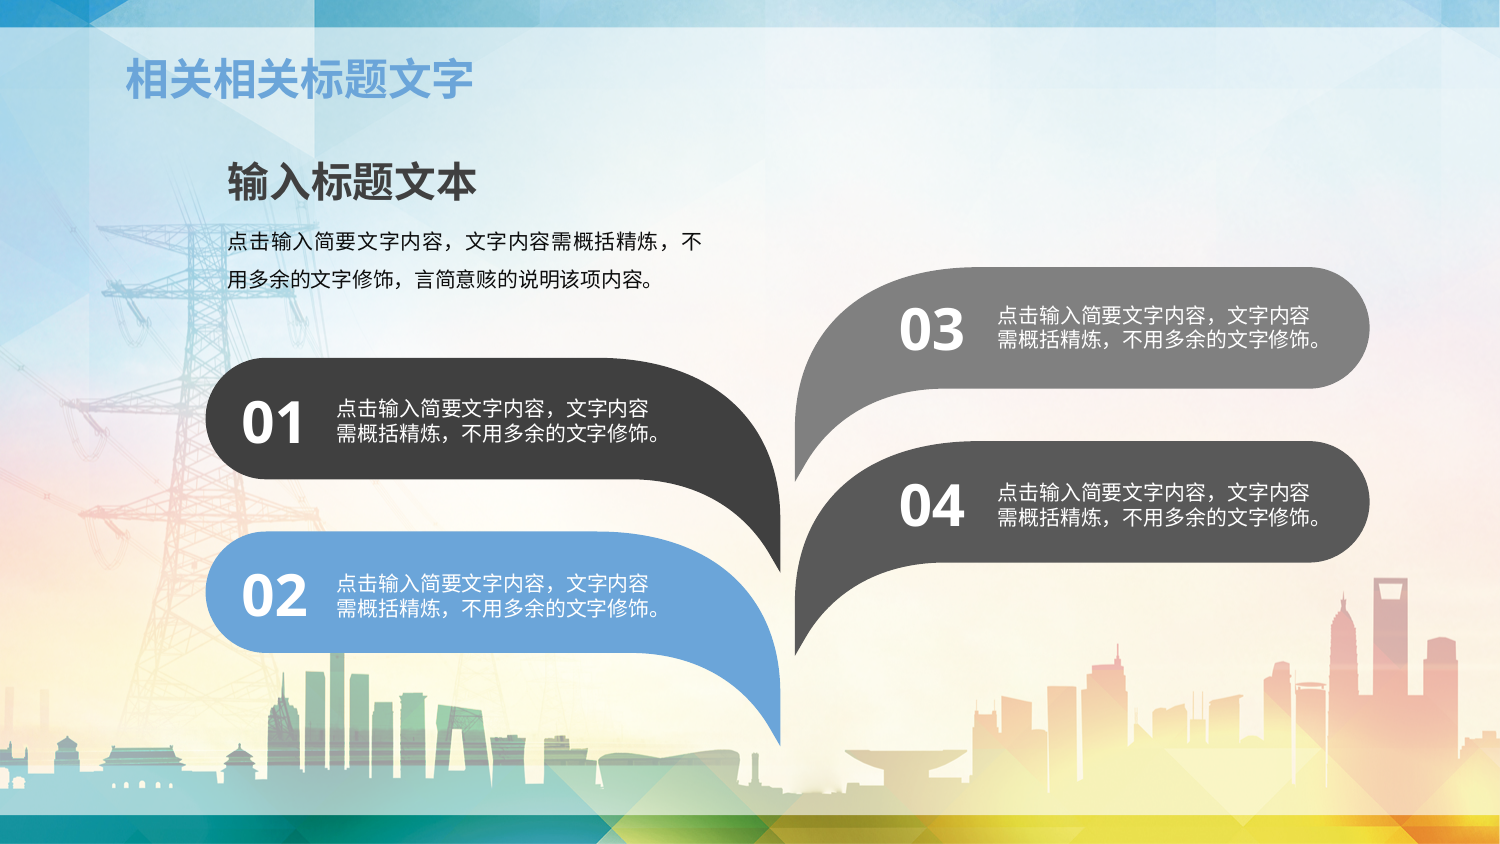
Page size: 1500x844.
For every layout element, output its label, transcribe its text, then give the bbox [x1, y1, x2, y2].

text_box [205, 357, 781, 531]
text_box 点击输入简要文字内容，文字内容需概括精炼，不用多余的文字修饰，言简意赅的说明该项内容。 [227, 216, 702, 292]
picture [0, 816, 1500, 844]
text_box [205, 531, 781, 747]
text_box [794, 441, 1370, 656]
text_box 输入标题文本 [227, 156, 511, 207]
picture [0, 0, 1500, 27]
text_box 相关相关标题文字 [110, 44, 743, 112]
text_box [794, 267, 1370, 441]
